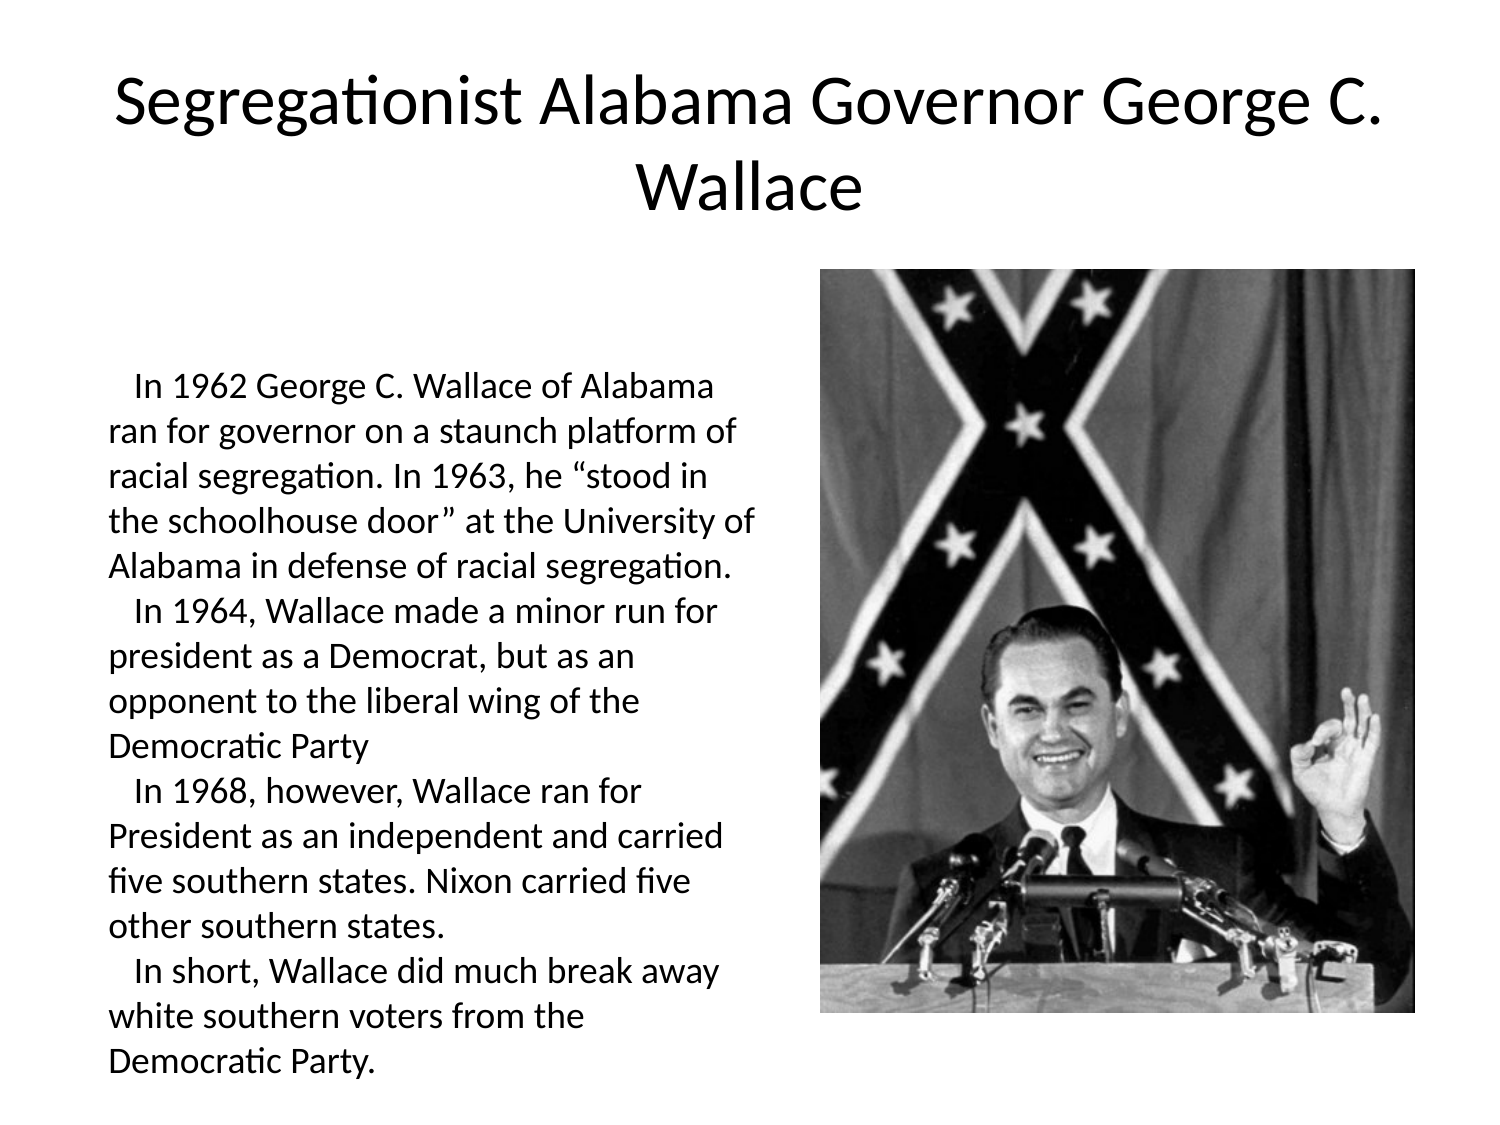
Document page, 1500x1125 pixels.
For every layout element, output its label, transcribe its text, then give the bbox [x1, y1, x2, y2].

text_box In 1962 George C. Wallace of Alabama ran for governor on a staunch platform of racial segregation. In 1963, he “stood in the schoolhouse door” at the University of Alabama in defense of racial segregation. In 1964, Wallace made a minor run for president as a Democrat, but as an opponent to the liberal wing of the Democratic Party In 1968, however, Wallace ran for President as an independent and carried five southern states. Nixon carried five other southern states. In short, Wallace did much break away white southern voters from the Democratic Party. [93, 354, 779, 1089]
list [441, 269, 1500, 1013]
title Segregationist Alabama Governor George C. Wallace [75, 45, 1425, 233]
